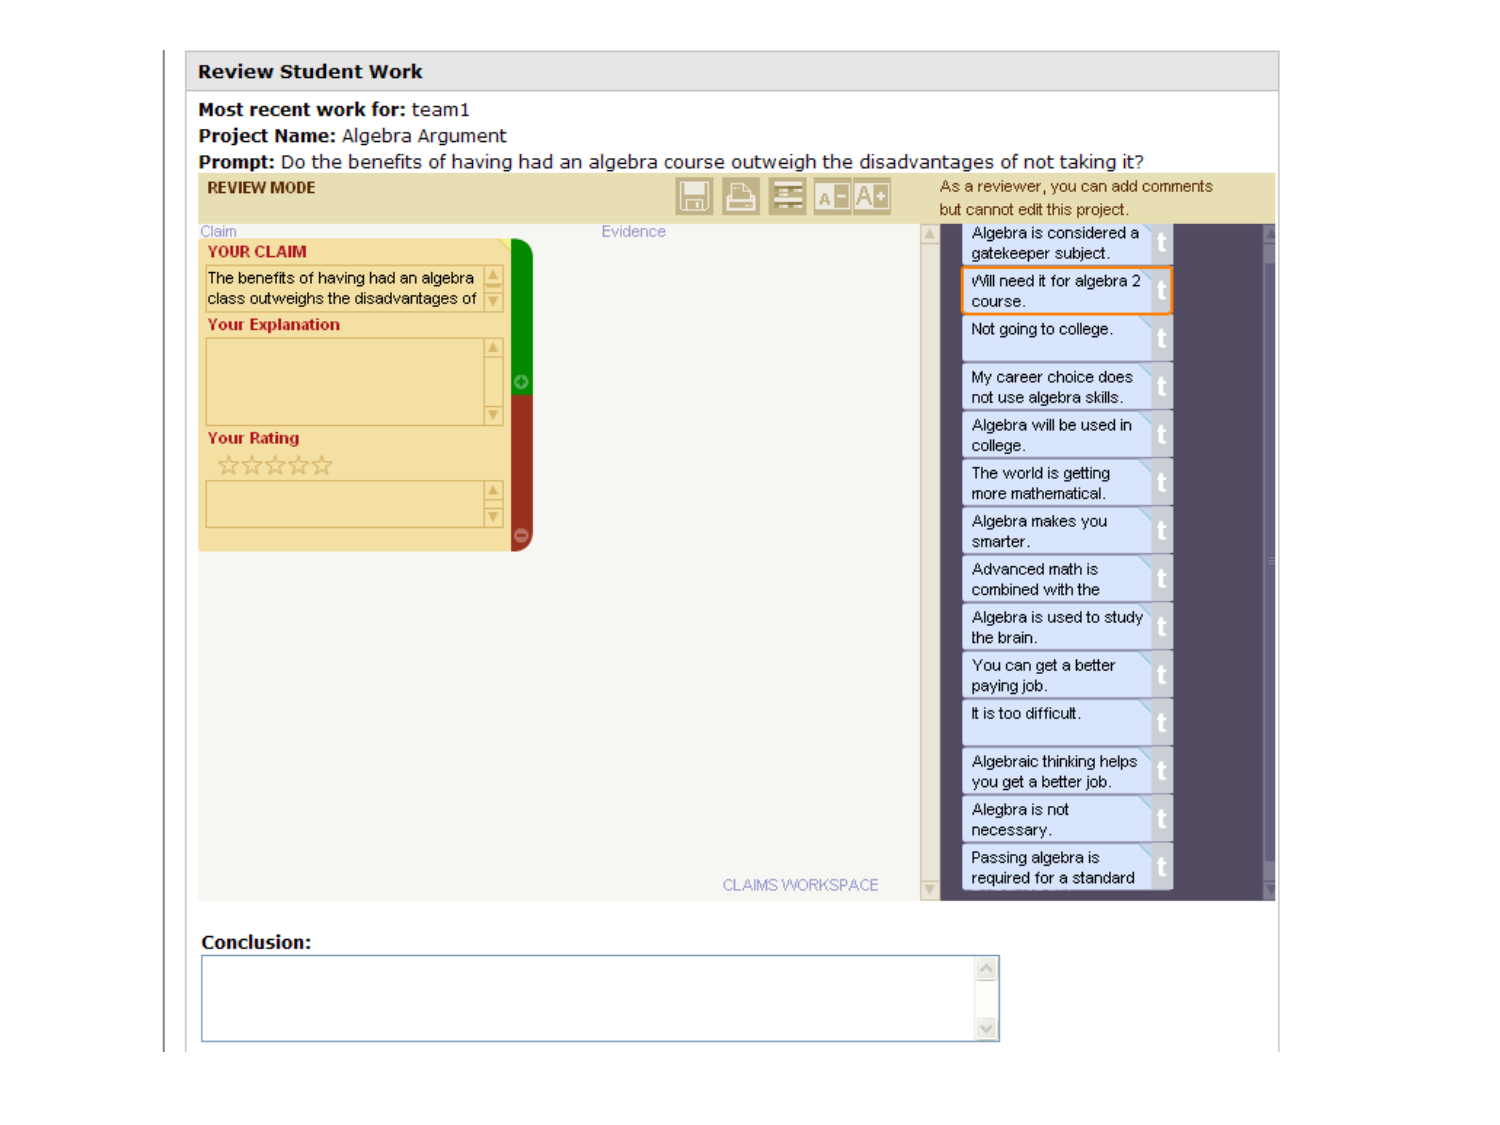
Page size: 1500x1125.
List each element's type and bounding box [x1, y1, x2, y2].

picture [162, 49, 1288, 1052]
